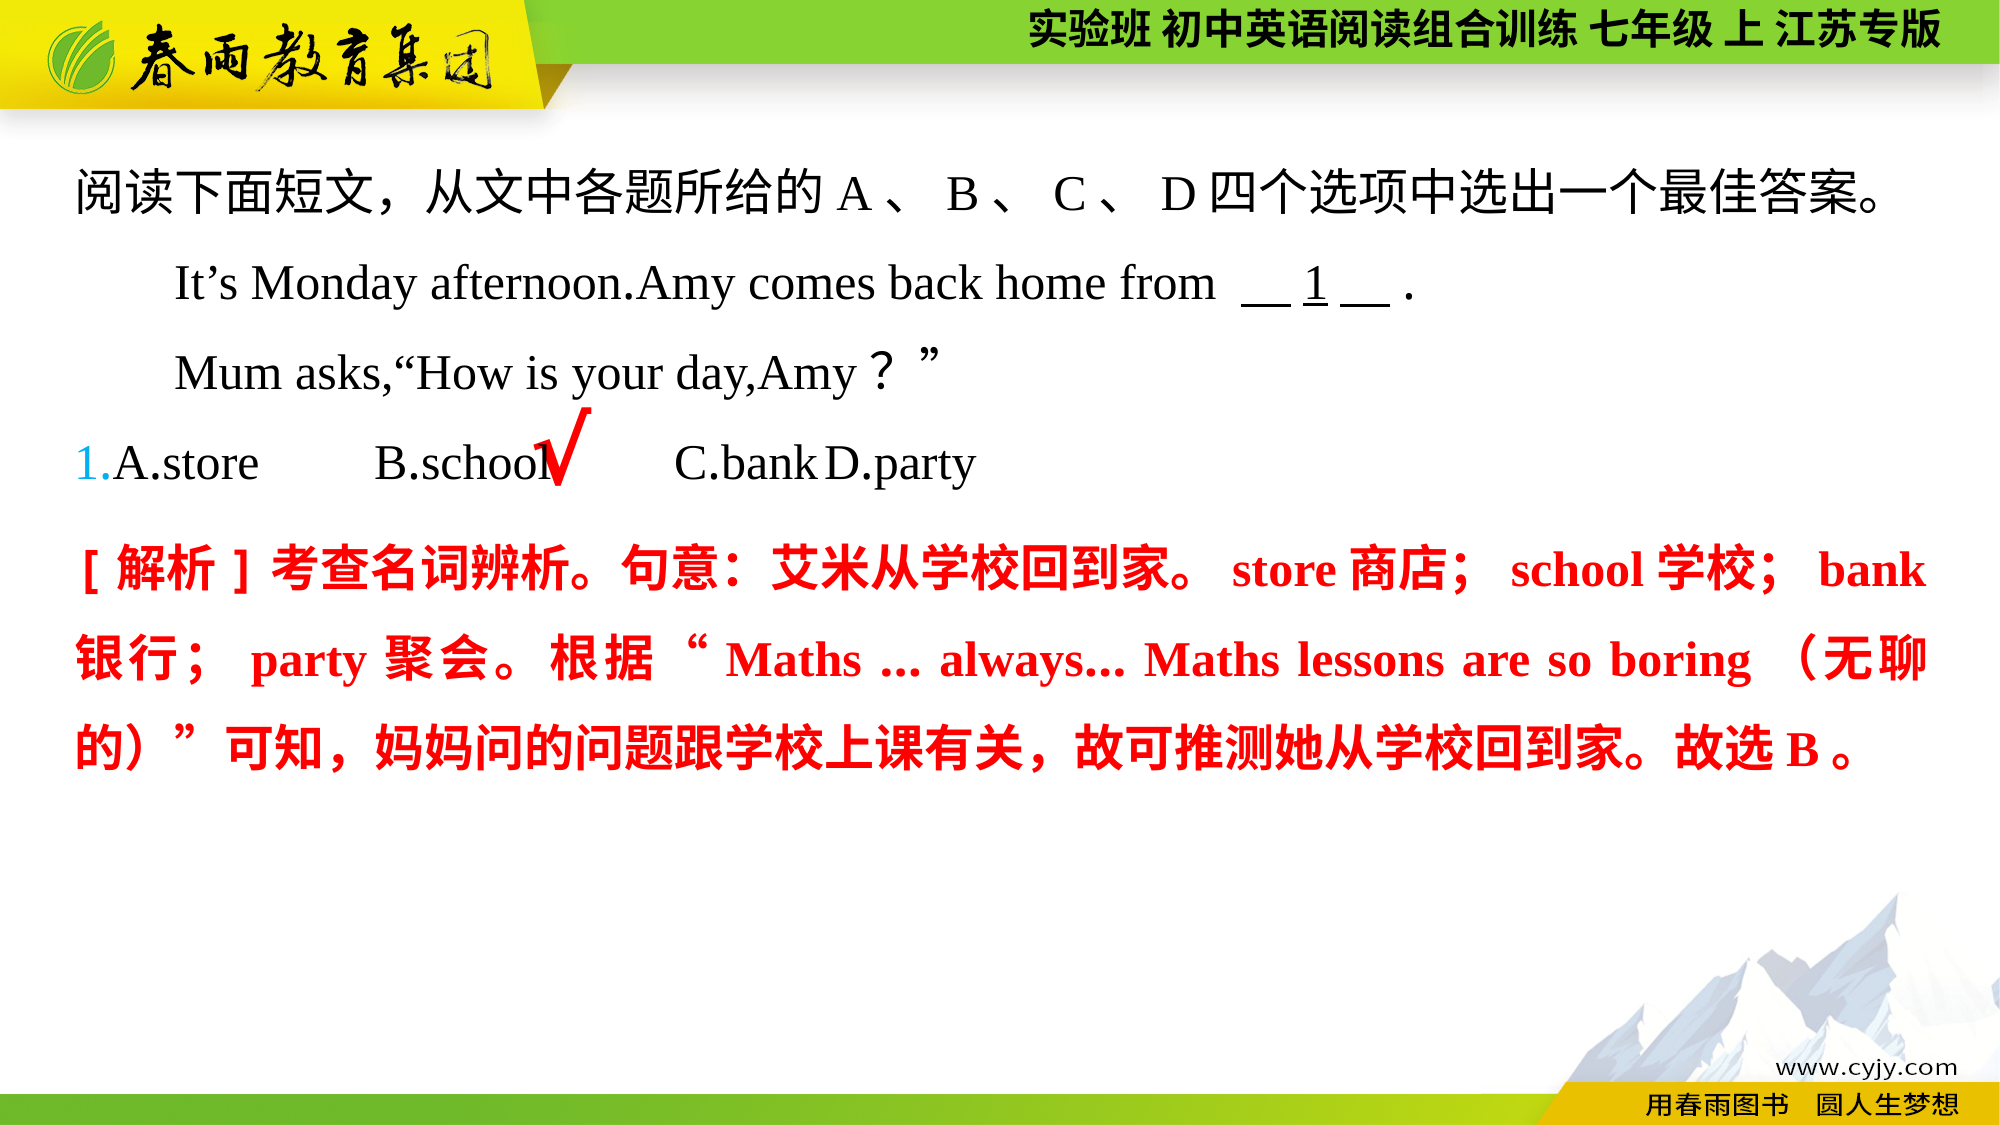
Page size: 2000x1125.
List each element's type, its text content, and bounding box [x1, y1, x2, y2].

text_box [解析]考查名词辨析。句意：艾米从学校回到家。store商店；school学校；bank银行；party聚会。根据“Maths ... always... Maths lessons are so boring（无聊的）”可知，妈妈问的问题跟学校上课有关，故可推测她从学校回到家。故选B。 [59, 498, 1944, 784]
list 阅读下面短文，从文中各题所给的A、B、C、D四个选项中选出一个最佳答案。 It’s Monday afternoon.Amy comes back home from 1 . Mum asks,“How is your day,Amy？” 1.A.store B.school C.bank D.party [59, 122, 1944, 498]
picture [0, 0, 2000, 1125]
